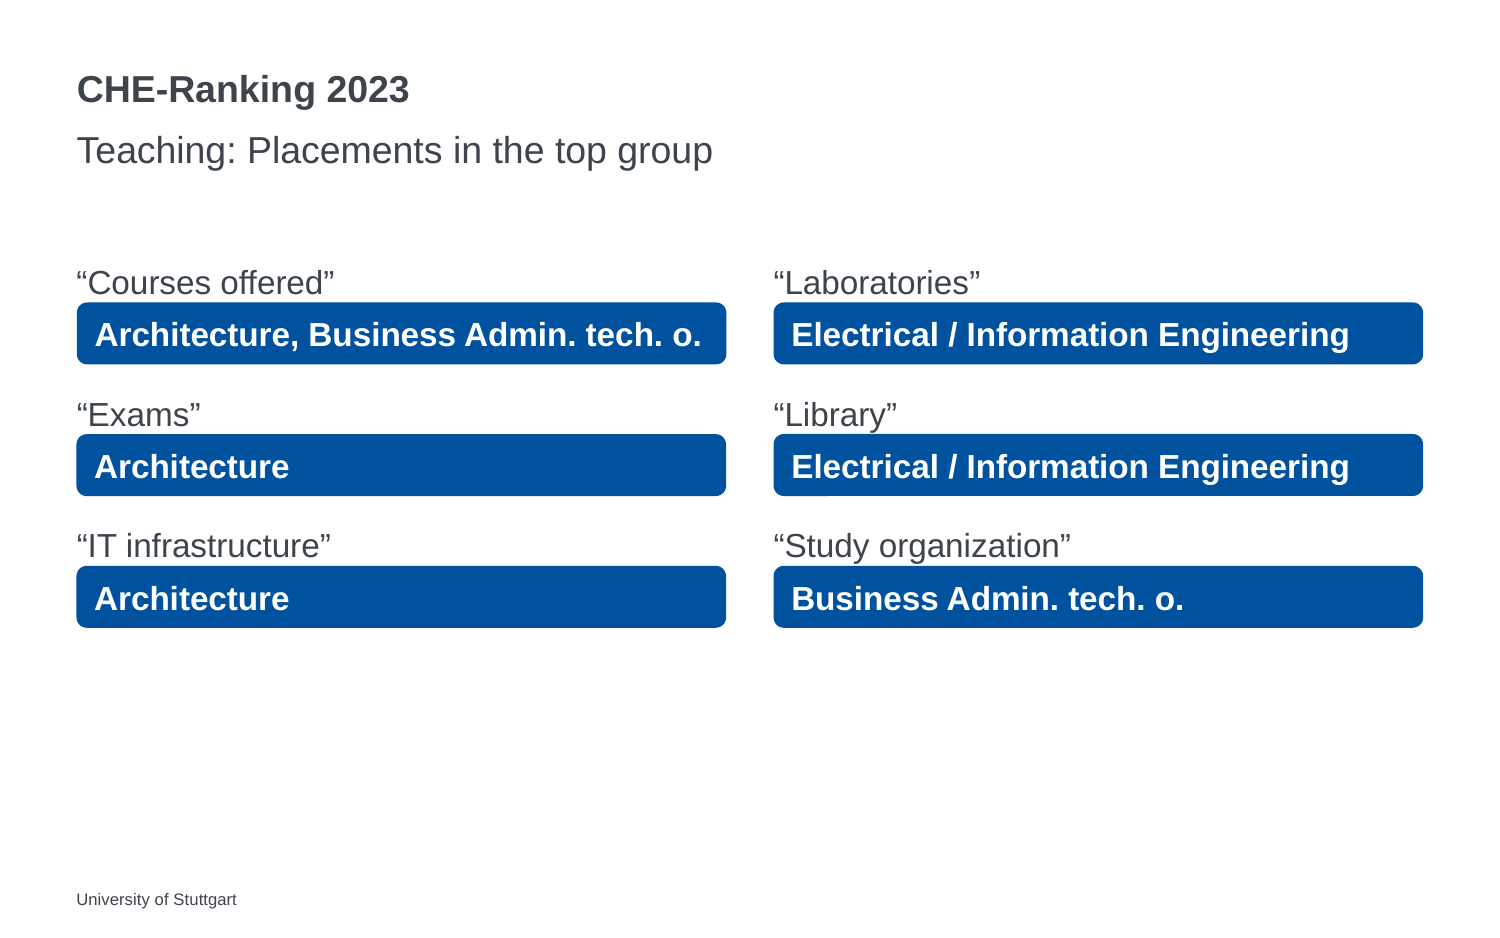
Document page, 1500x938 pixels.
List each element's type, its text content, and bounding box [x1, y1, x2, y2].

text_box Architecture [75, 433, 728, 498]
text_box Electrical / Information Engineering [772, 432, 1425, 498]
text_box “Laboratories” [773, 262, 1424, 302]
text_box “Library” [773, 393, 1424, 433]
list Teaching: Placements in the top group [76, 117, 1424, 163]
text_box “Study organization” [773, 525, 1424, 565]
title CHE-Ranking 2023) [76, 64, 1424, 111]
footer University of Stuttgart [76, 888, 1072, 910]
text_box Business Admin. tech. o. [772, 564, 1425, 629]
text_box Electrical / Information Engineering [772, 301, 1425, 366]
text_box Architecture, Business Admin. tech. o. [75, 301, 728, 366]
text_box “Exams” [76, 393, 727, 433]
text_box “Courses offered” [76, 262, 727, 302]
text_box Architecture [75, 564, 728, 629]
text_box “IT infrastructure” [76, 525, 727, 565]
